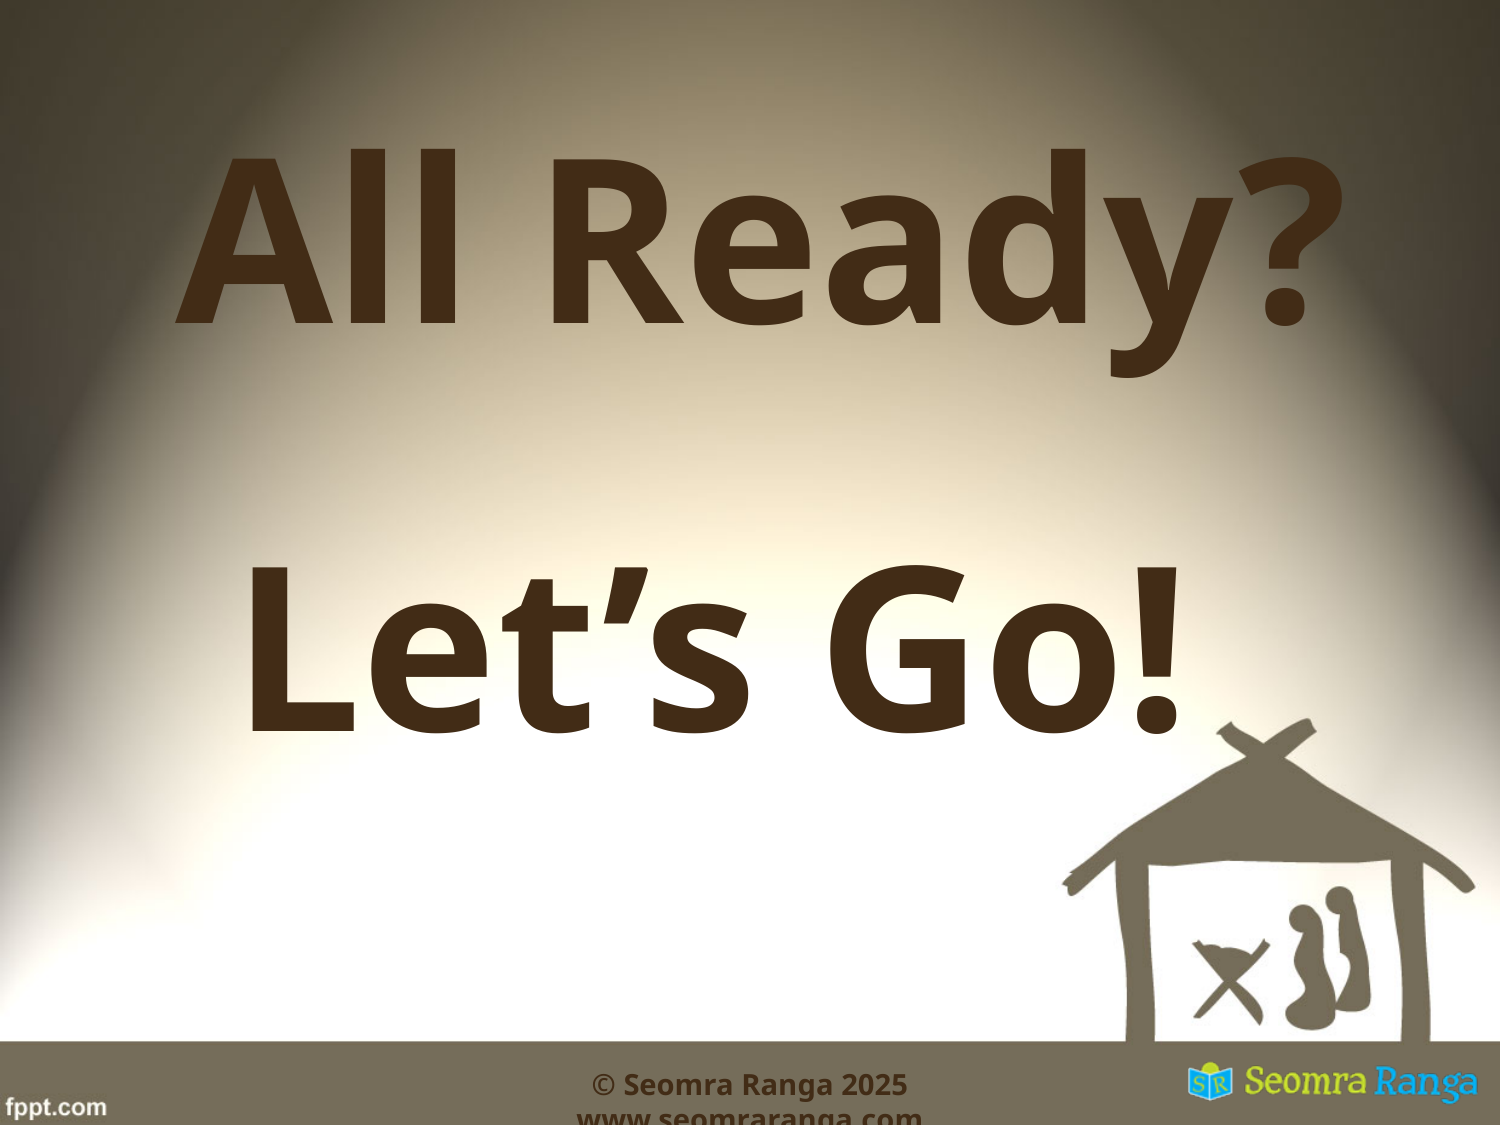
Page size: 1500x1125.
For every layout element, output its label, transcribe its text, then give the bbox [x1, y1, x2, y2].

title All Ready? [100, 66, 1424, 398]
text_box Let’s Go! [50, 361, 1374, 917]
text_box © Seomra Ranga 2025 www.seomraranga.com [401, 1058, 1099, 1125]
picture [0, 0, 1500, 1125]
